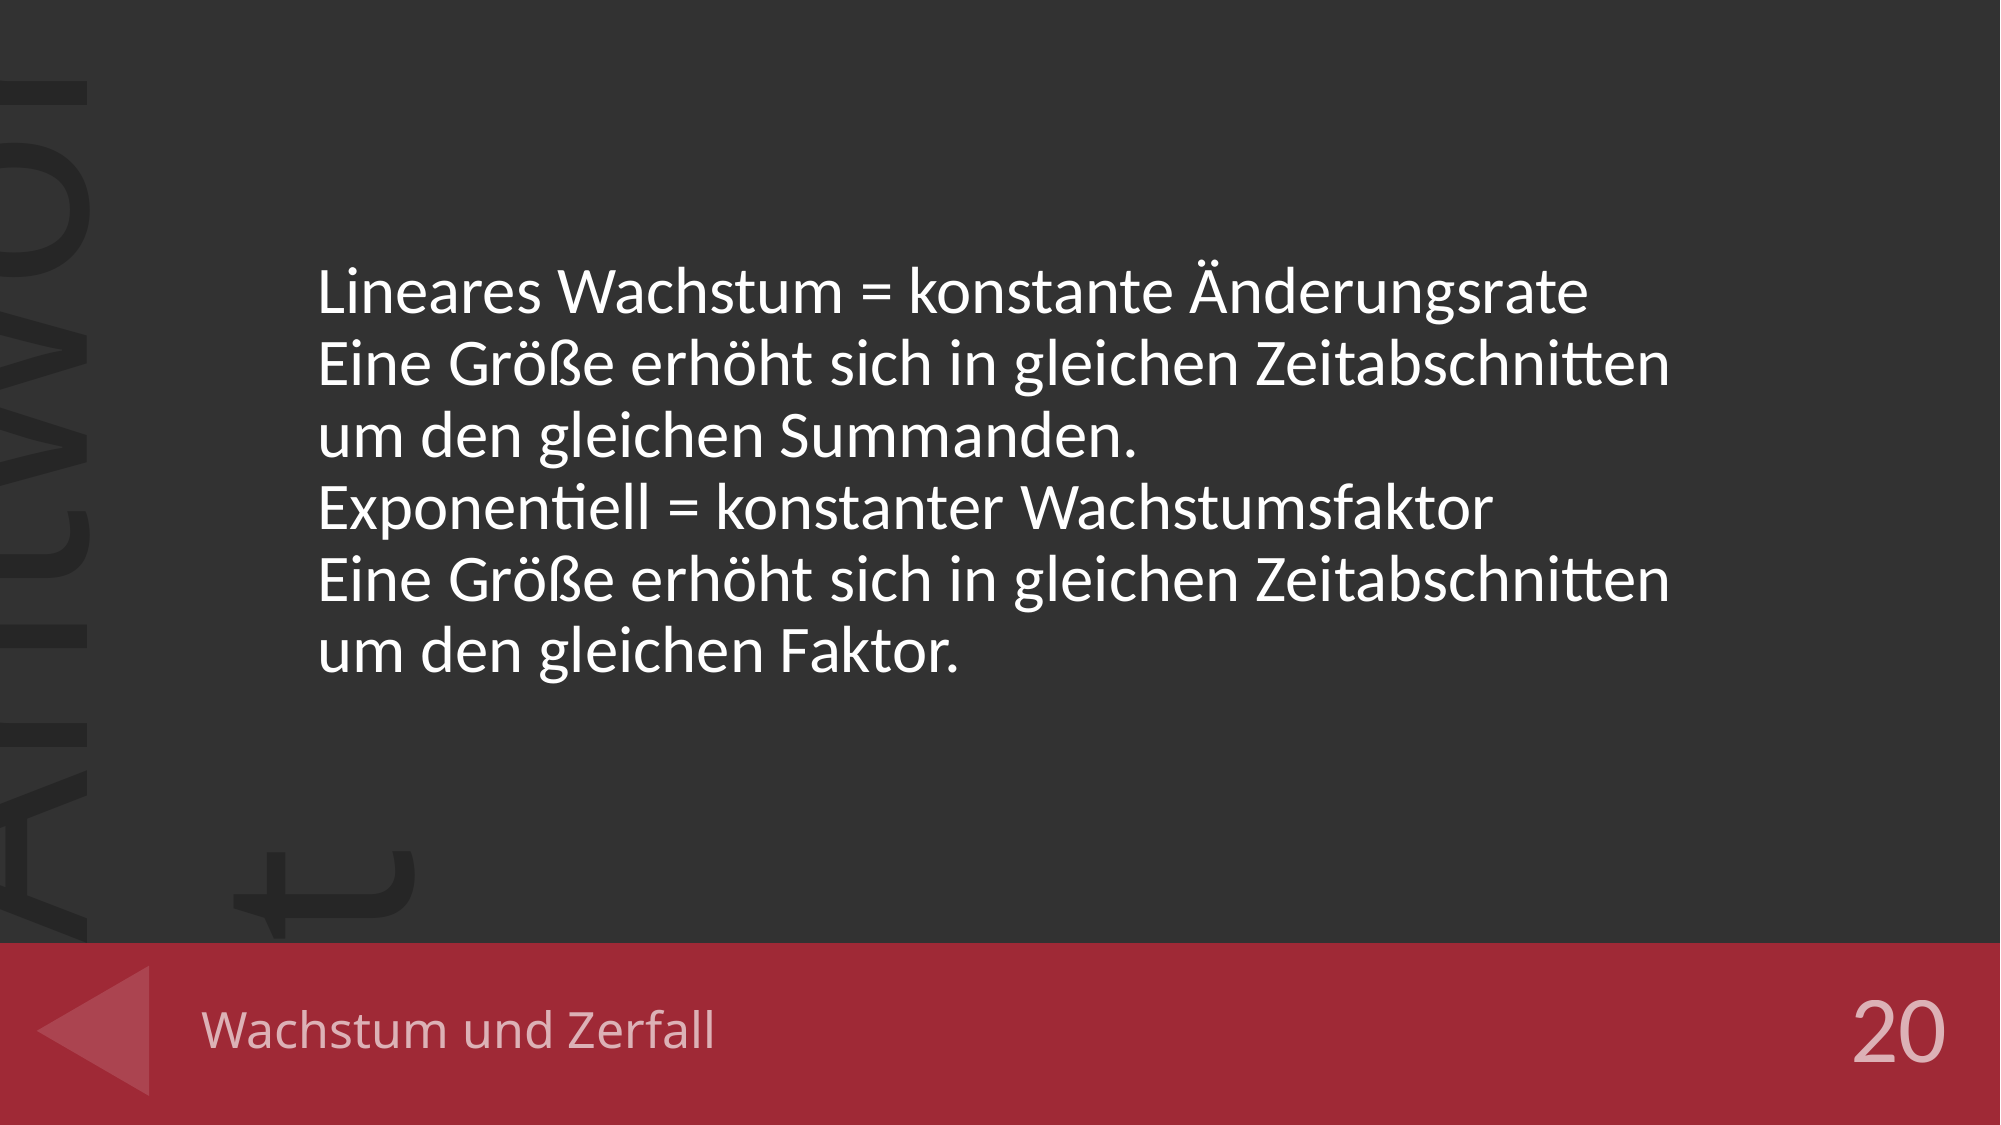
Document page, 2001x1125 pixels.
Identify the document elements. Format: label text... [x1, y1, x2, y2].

title Wachstum und Zerfall [185, 967, 1494, 1097]
list 20 [1494, 967, 1963, 1097]
list Lineares Wachstum = konstante Änderungsrate Eine Größe erhöht sich in gleichen Zeitabschnitten um den gleichen Summanden. Exponentiell = konstanter Wachstumsfaktor Eine Größe erhöht sich in gleichen Zeitabschnitten um den gleichen Faktor. [302, 307, 1760, 636]
